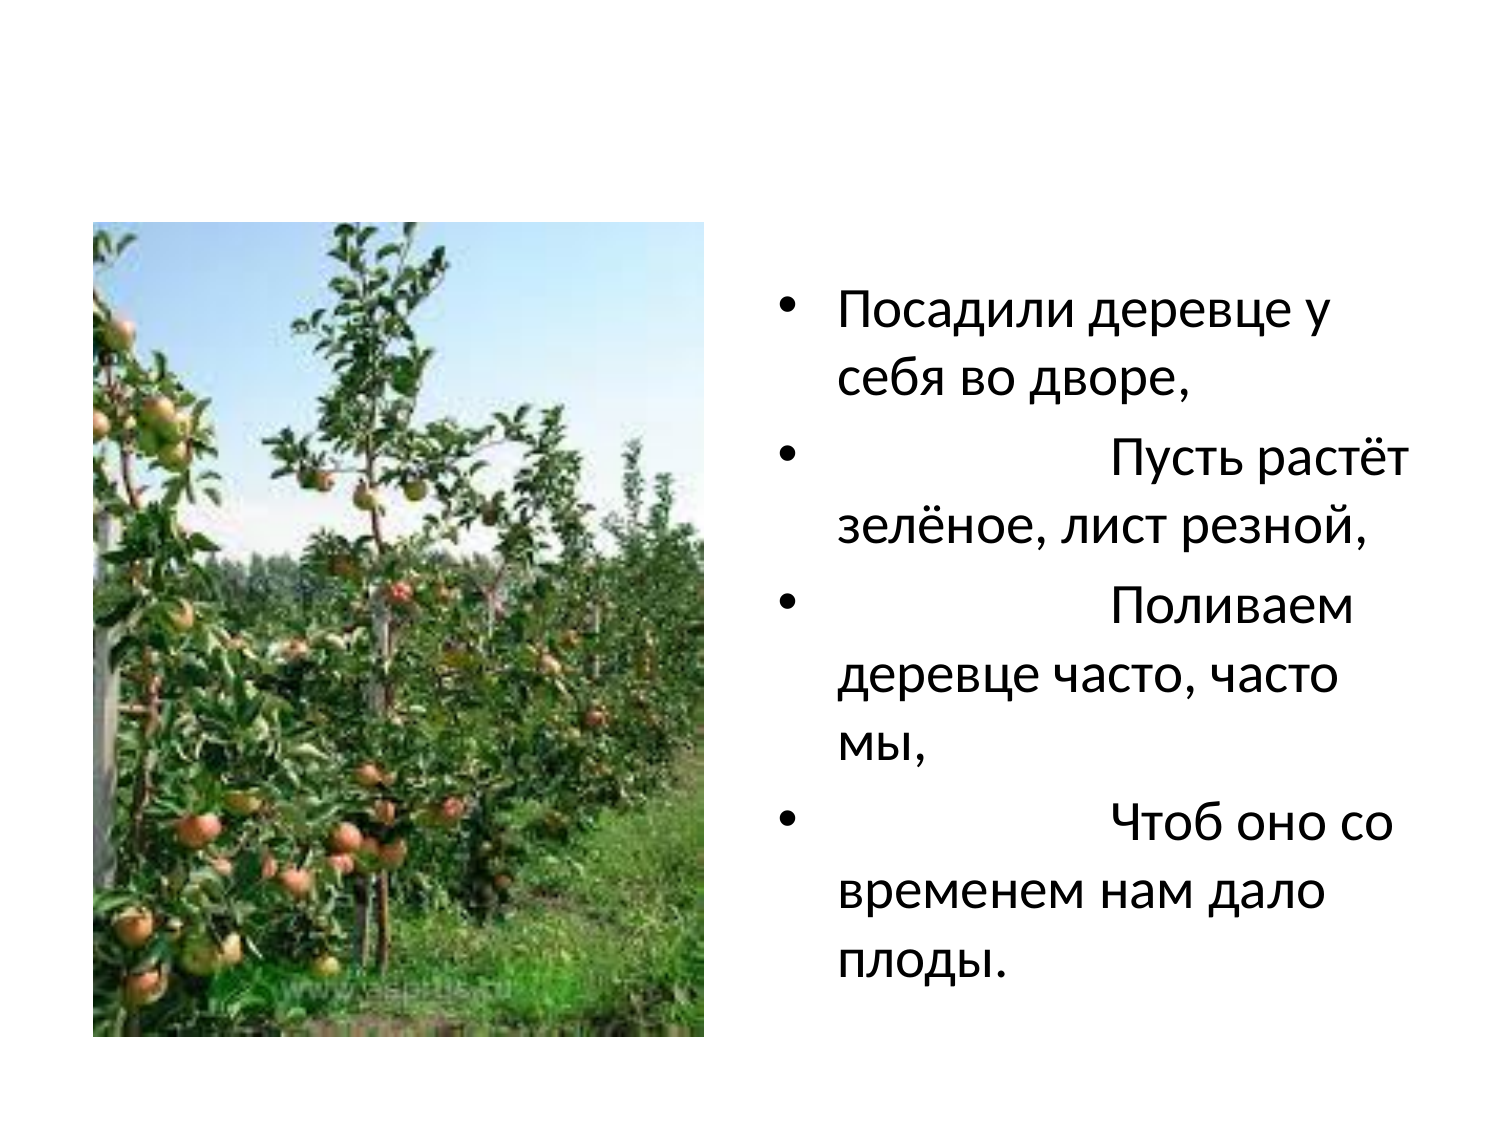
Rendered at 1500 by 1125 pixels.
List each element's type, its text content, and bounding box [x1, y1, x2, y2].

list Посадили деревце у себя во дворе, Пусть растёт зелёное, лист резной, Поливаем деревце часто, часто мы, Чтоб оно со временем нам дало плоды. [762, 262, 1425, 1005]
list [93, 222, 704, 1037]
